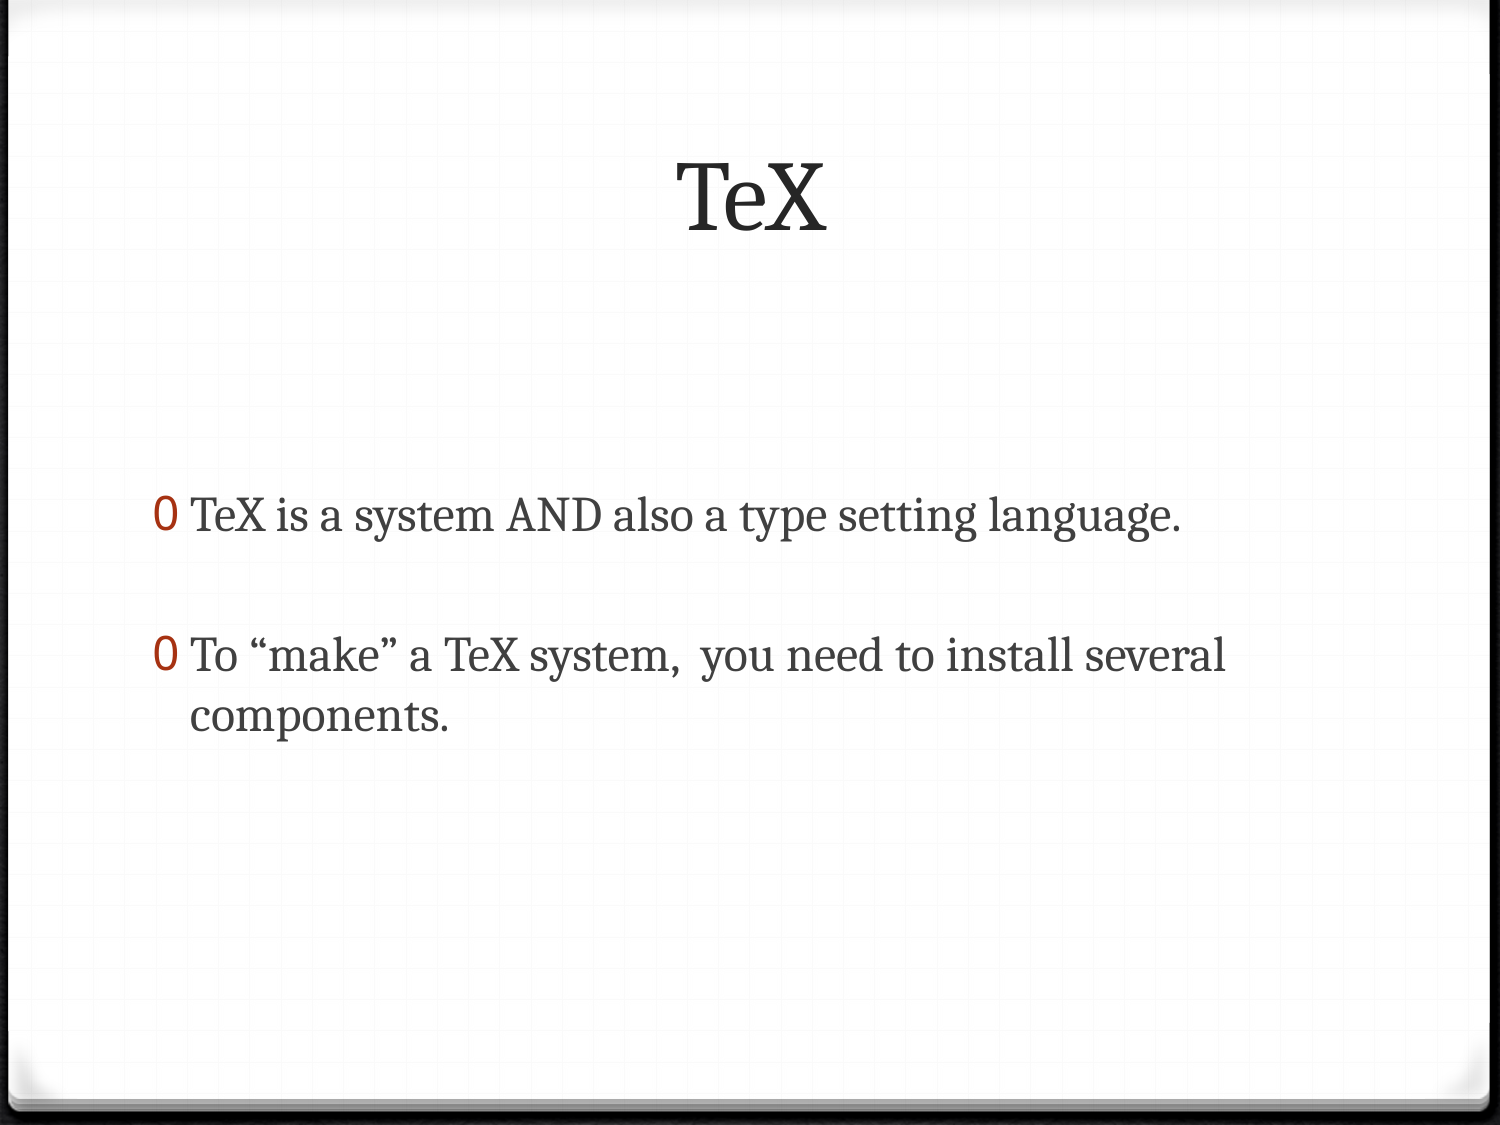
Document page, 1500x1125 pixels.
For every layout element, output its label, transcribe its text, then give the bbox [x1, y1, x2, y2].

title TeX [90, 71, 1410, 309]
picture [0, 0, 1500, 1125]
list TeX is a system AND also a type setting language. To “make” a TeX system, you need to install several components. [137, 334, 1363, 983]
